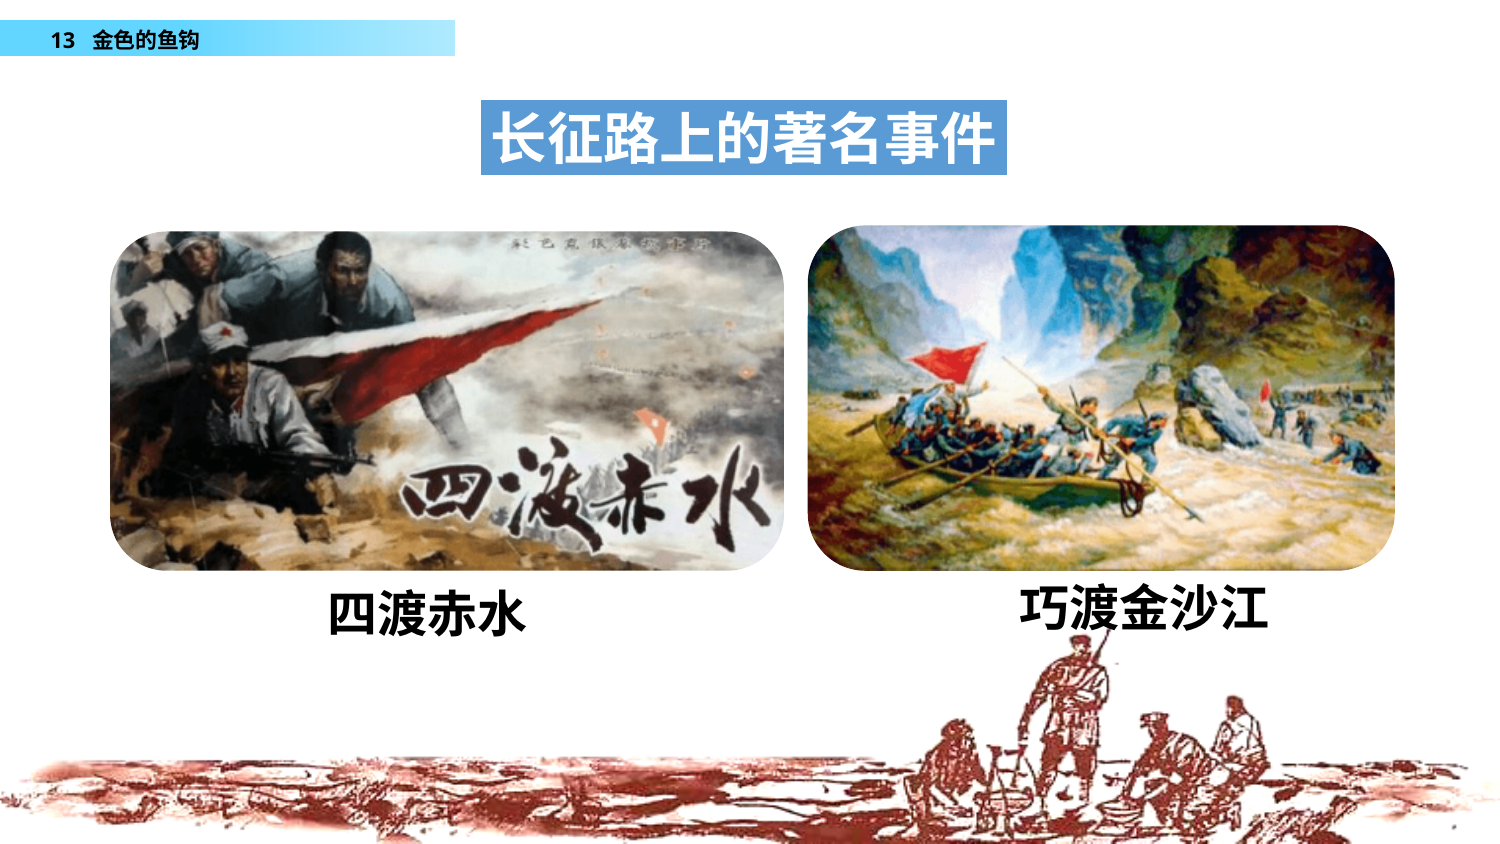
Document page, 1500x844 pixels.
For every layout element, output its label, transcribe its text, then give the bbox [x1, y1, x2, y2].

picture [110, 231, 784, 571]
text_box 长征路上的著名事件 [478, 96, 1010, 178]
text_box 巧渡金沙江 [1008, 571, 1337, 642]
picture [807, 225, 1395, 571]
text_box 四渡赤水 [315, 576, 645, 649]
